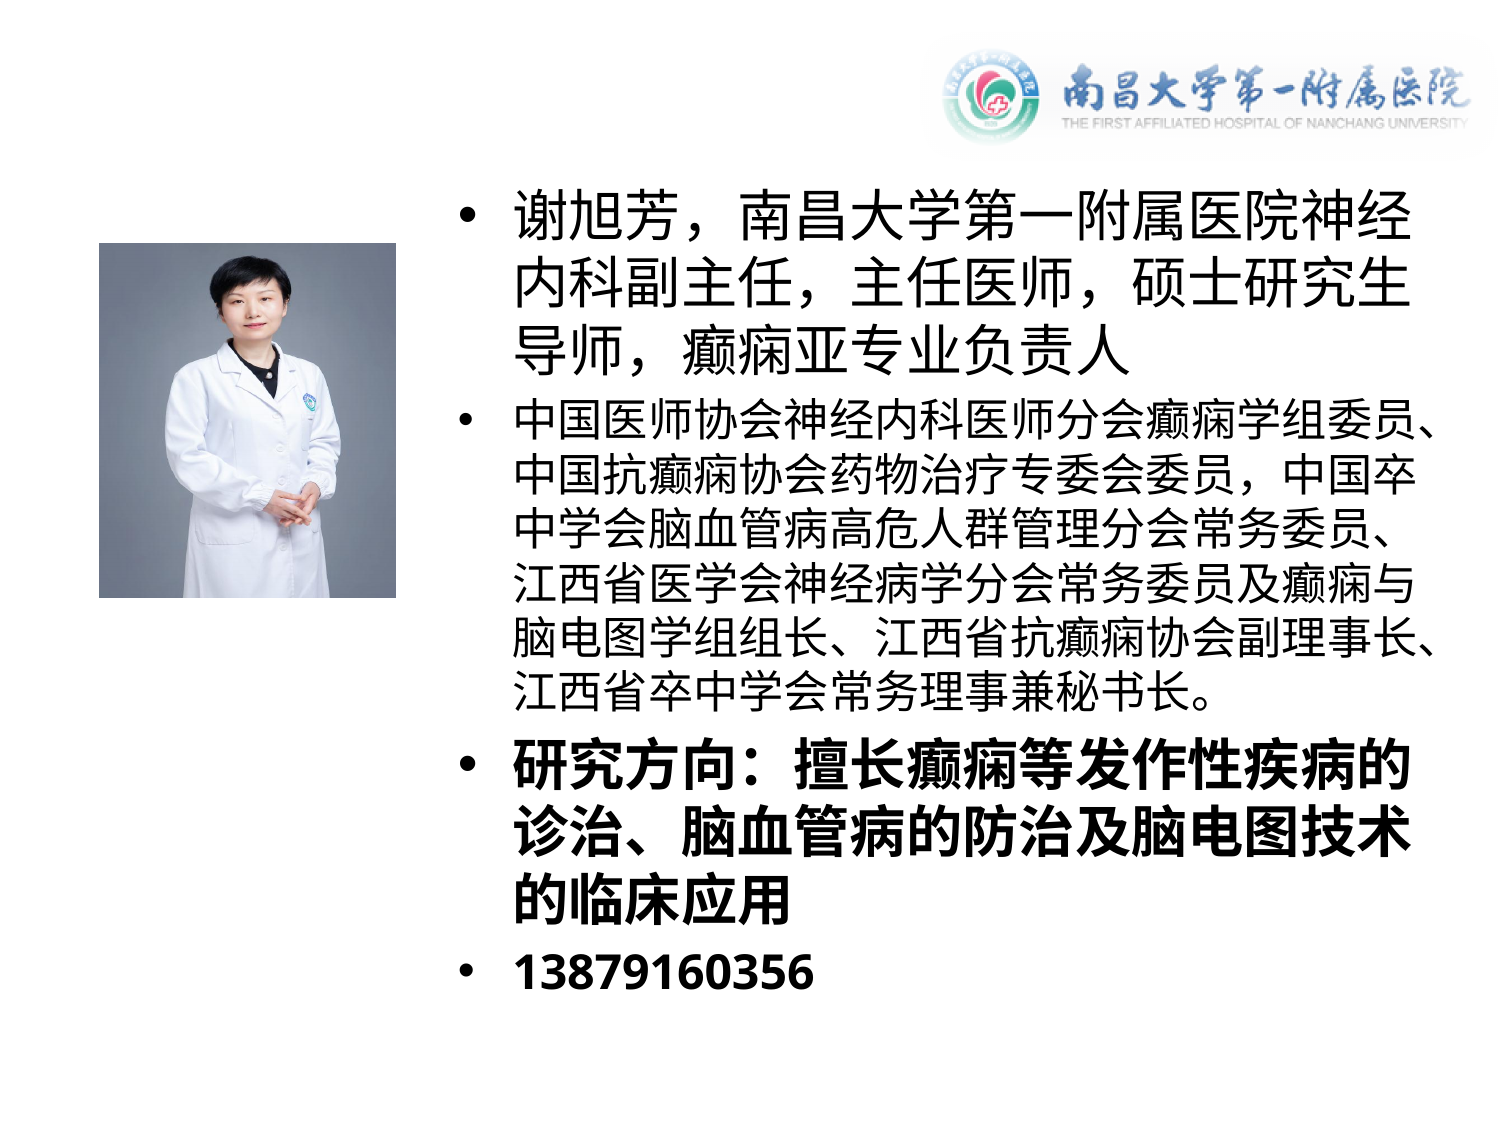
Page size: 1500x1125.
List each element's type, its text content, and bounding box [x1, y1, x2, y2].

list 谢旭芳，南昌大学第一附属医院神经内科副主任，主任医师，硕士研究生导师，癫痫亚专业负责人 中国医师协会神经内科医师分会癫痫学组委员、中国抗癫痫协会药物治疗专委会委员，中国卒中学会脑血管病高危人群管理分会常务委员、江西省医学会神经病学分会常务委员及癫痫与脑电图学组组长、江西省抗癫痫协会副理事长、江西省卒中学会常务理事兼秘书长。 研究方向：擅长癫痫等发作性疾病的诊治、脑血管病的防治及脑电图技术的临床应用 13879160356 [442, 172, 1437, 1035]
picture [916, 28, 1500, 166]
picture [99, 243, 396, 599]
